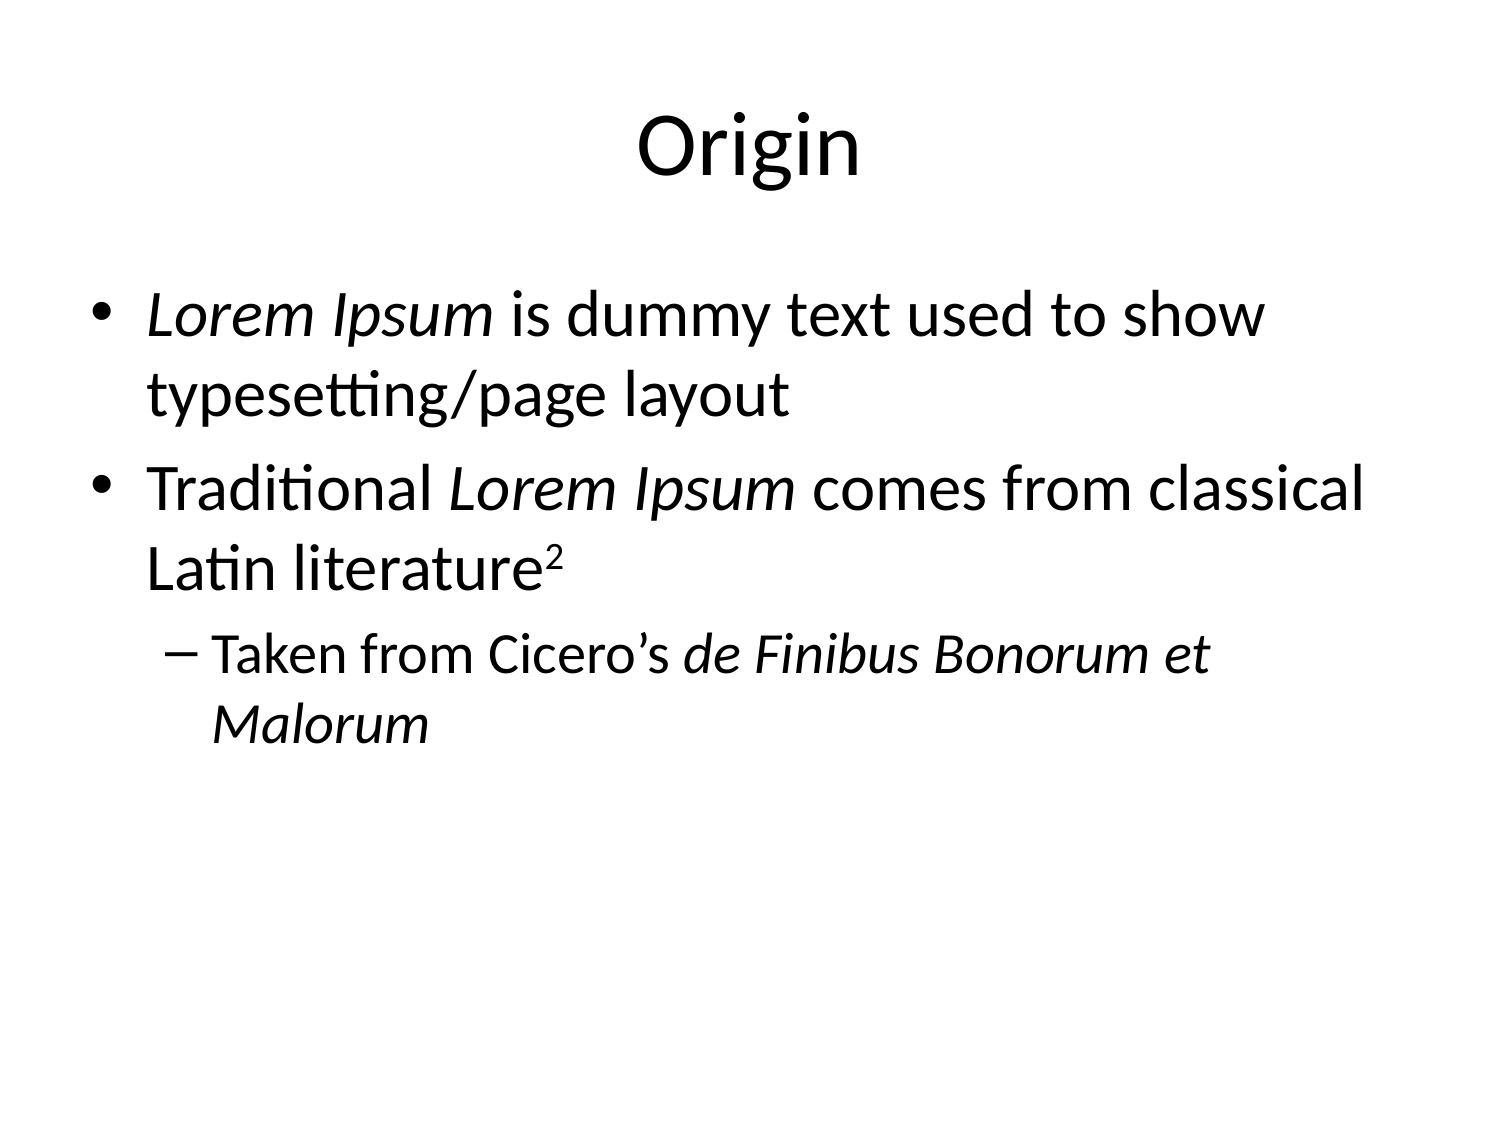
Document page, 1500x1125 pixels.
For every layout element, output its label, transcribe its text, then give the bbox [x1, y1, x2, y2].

list Lorem Ipsum is dummy text used to show typesetting/page layout Traditional Lorem Ipsum comes from classical Latin literature2 Taken from Cicero’s de Finibus Bonorum et Malorum [75, 262, 1425, 1005]
title Origin [75, 45, 1425, 233]
